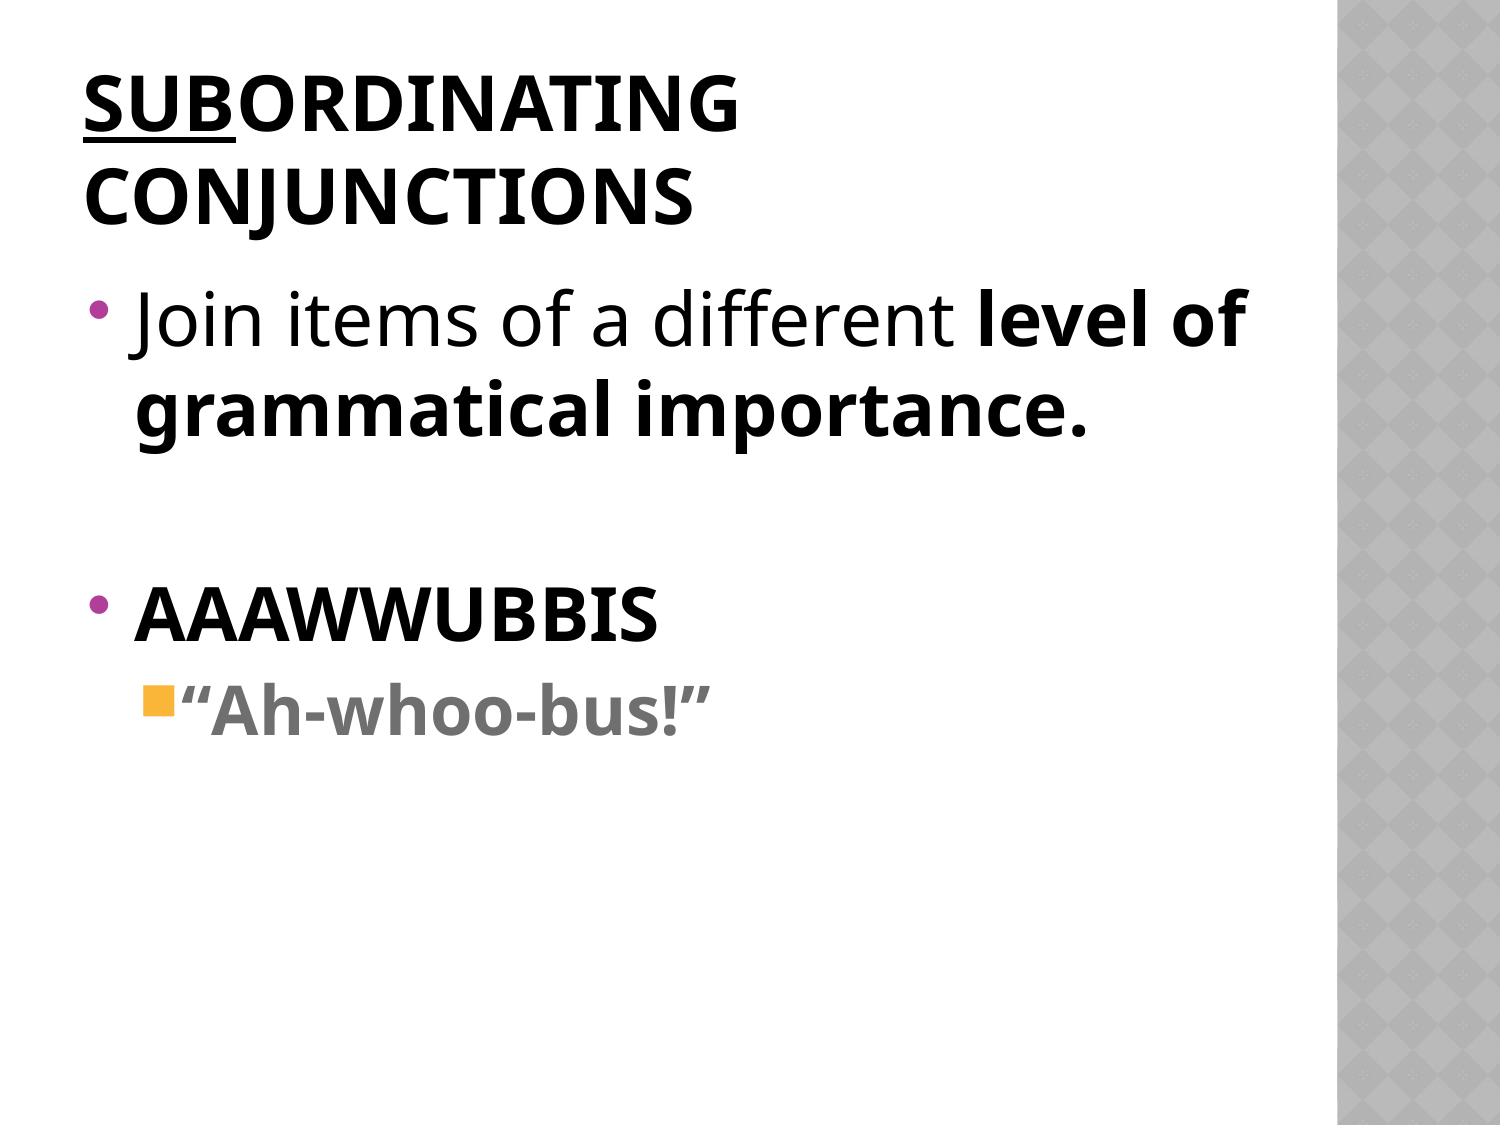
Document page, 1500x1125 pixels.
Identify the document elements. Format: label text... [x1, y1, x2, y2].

list Join items of a different level of grammatical importance. AAAWWUBBIS “Ah-whoo-bus!” [75, 264, 1263, 1059]
title Subordinating Conjunctions [75, 52, 1263, 240]
